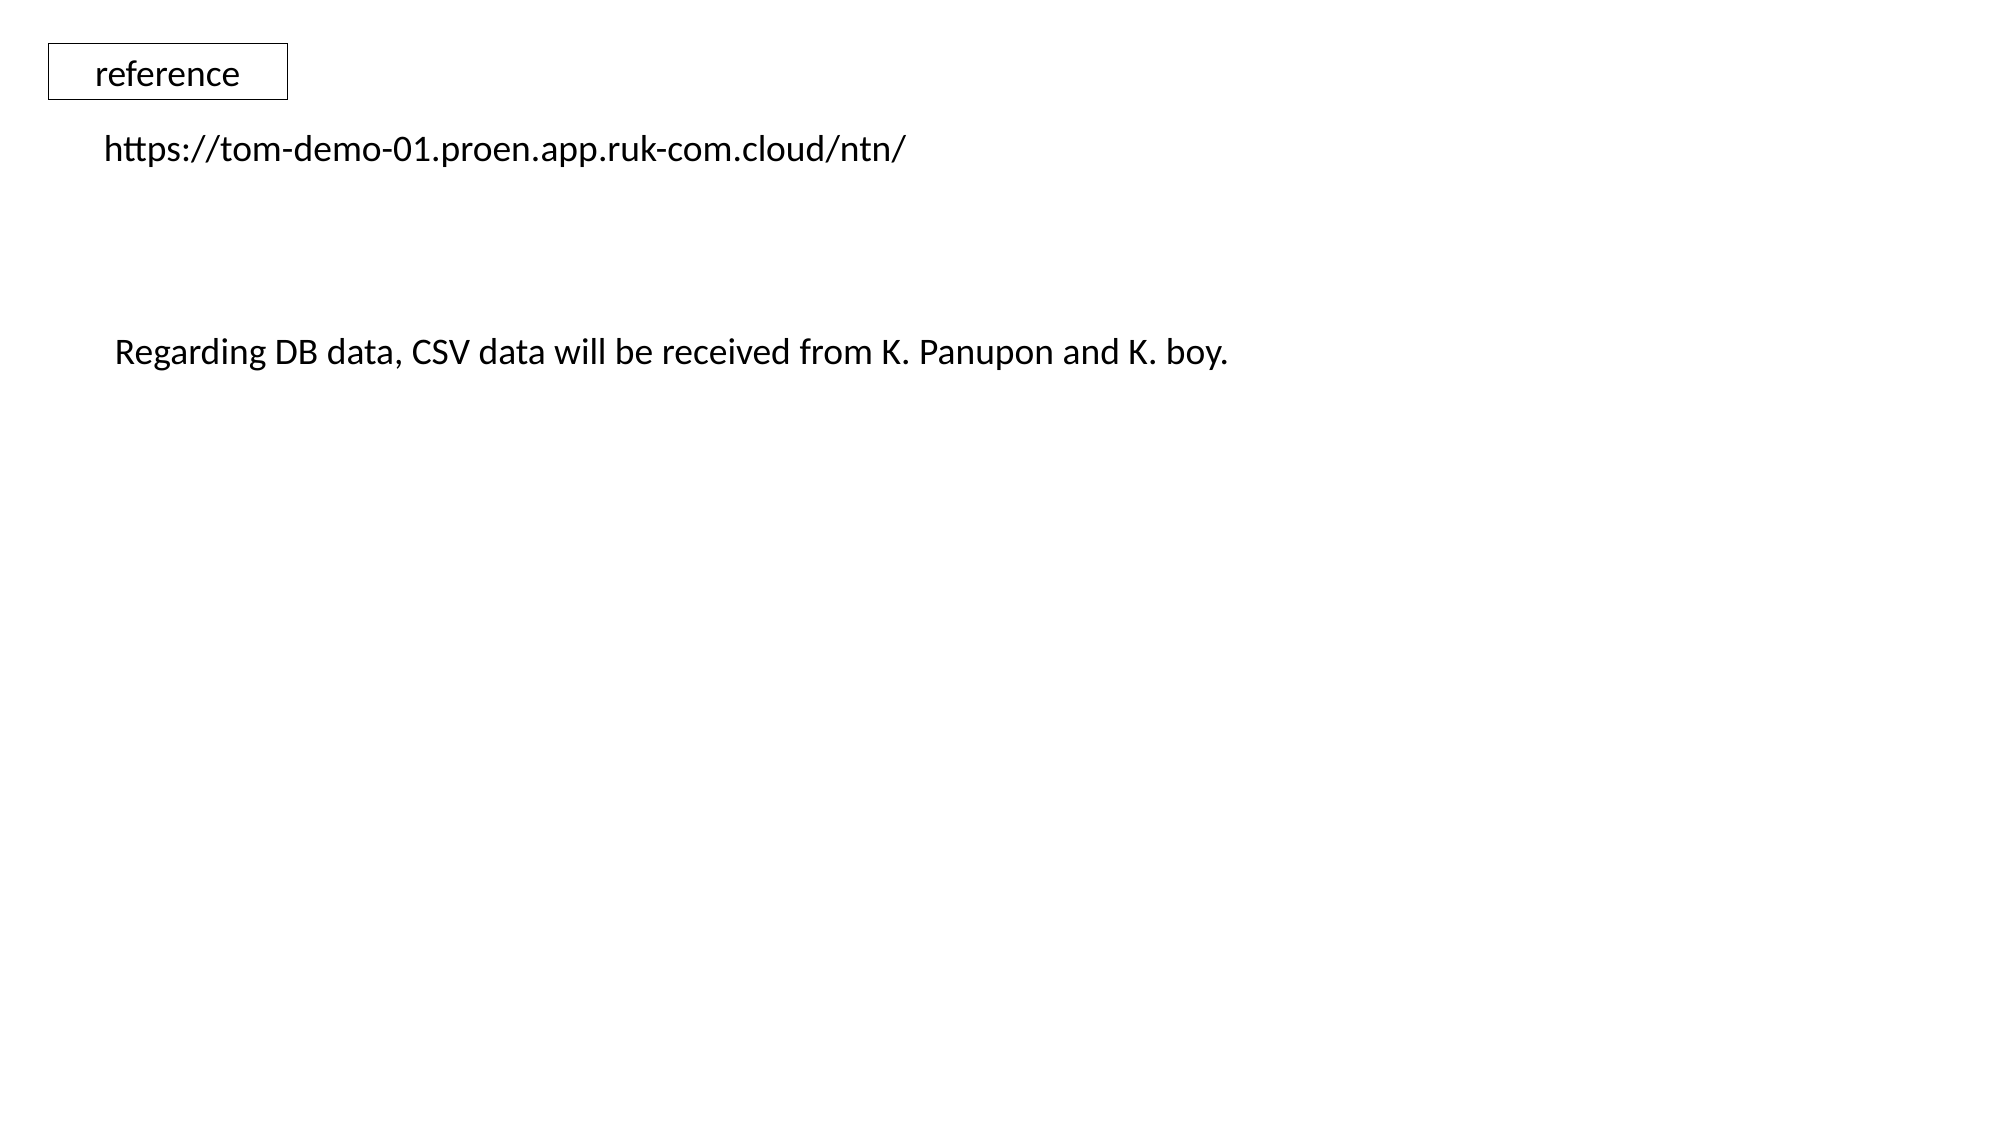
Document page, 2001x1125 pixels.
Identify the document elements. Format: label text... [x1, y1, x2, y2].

text_box Regarding DB data, CSV data will be received from K. Panupon and K. boy. [100, 319, 1356, 380]
text_box https://tom-demo-01.proen.app.ruk-com.cloud/ntn/ [89, 116, 1089, 177]
text_box reference [47, 42, 288, 100]
